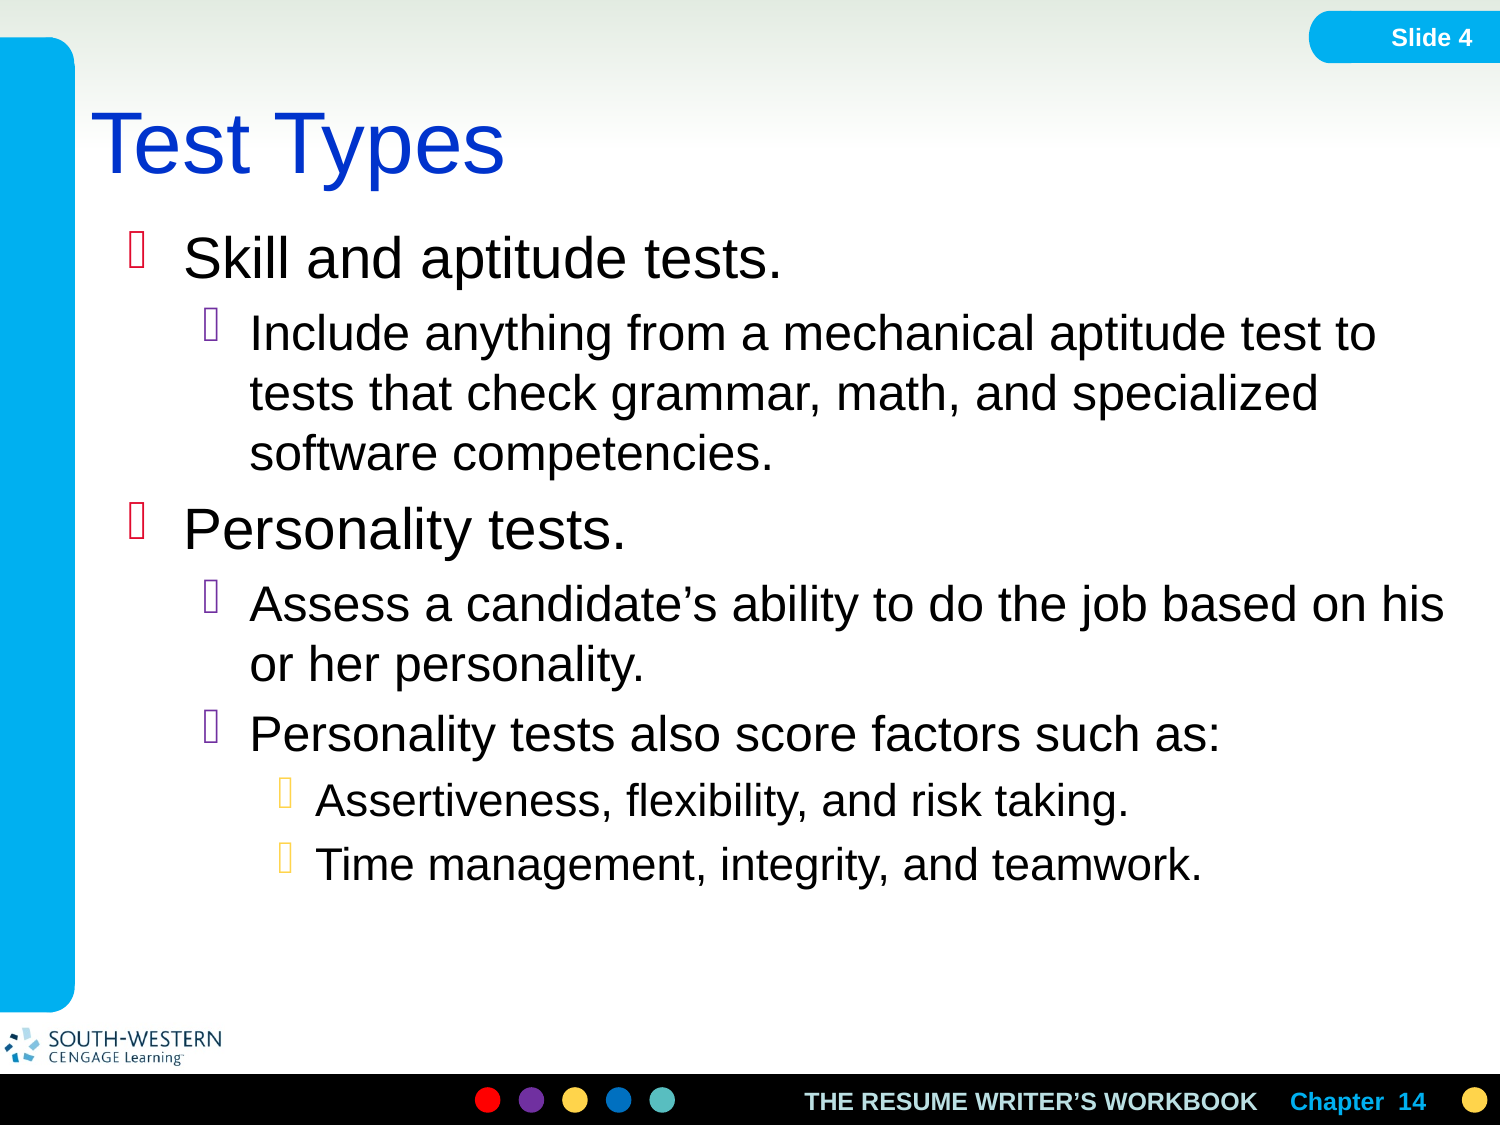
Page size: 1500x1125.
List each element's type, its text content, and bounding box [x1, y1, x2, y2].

title Test Types [74, 44, 1426, 233]
picture [0, 1022, 225, 1073]
footer Chapter 14 [1274, 1075, 1476, 1125]
list Skill and aptitude tests. Include anything from a mechanical aptitude test to tests that check grammar, math, and specialized software competencies. Personality tests. Assess a candidate’s ability to do the job based on his or her personality. Personality tests also score factors such as: Assertiveness, flexibility, and risk taking. Time management, integrity, and teamwork. [112, 212, 1463, 1051]
slide_number Slide 4 [1312, 13, 1488, 93]
